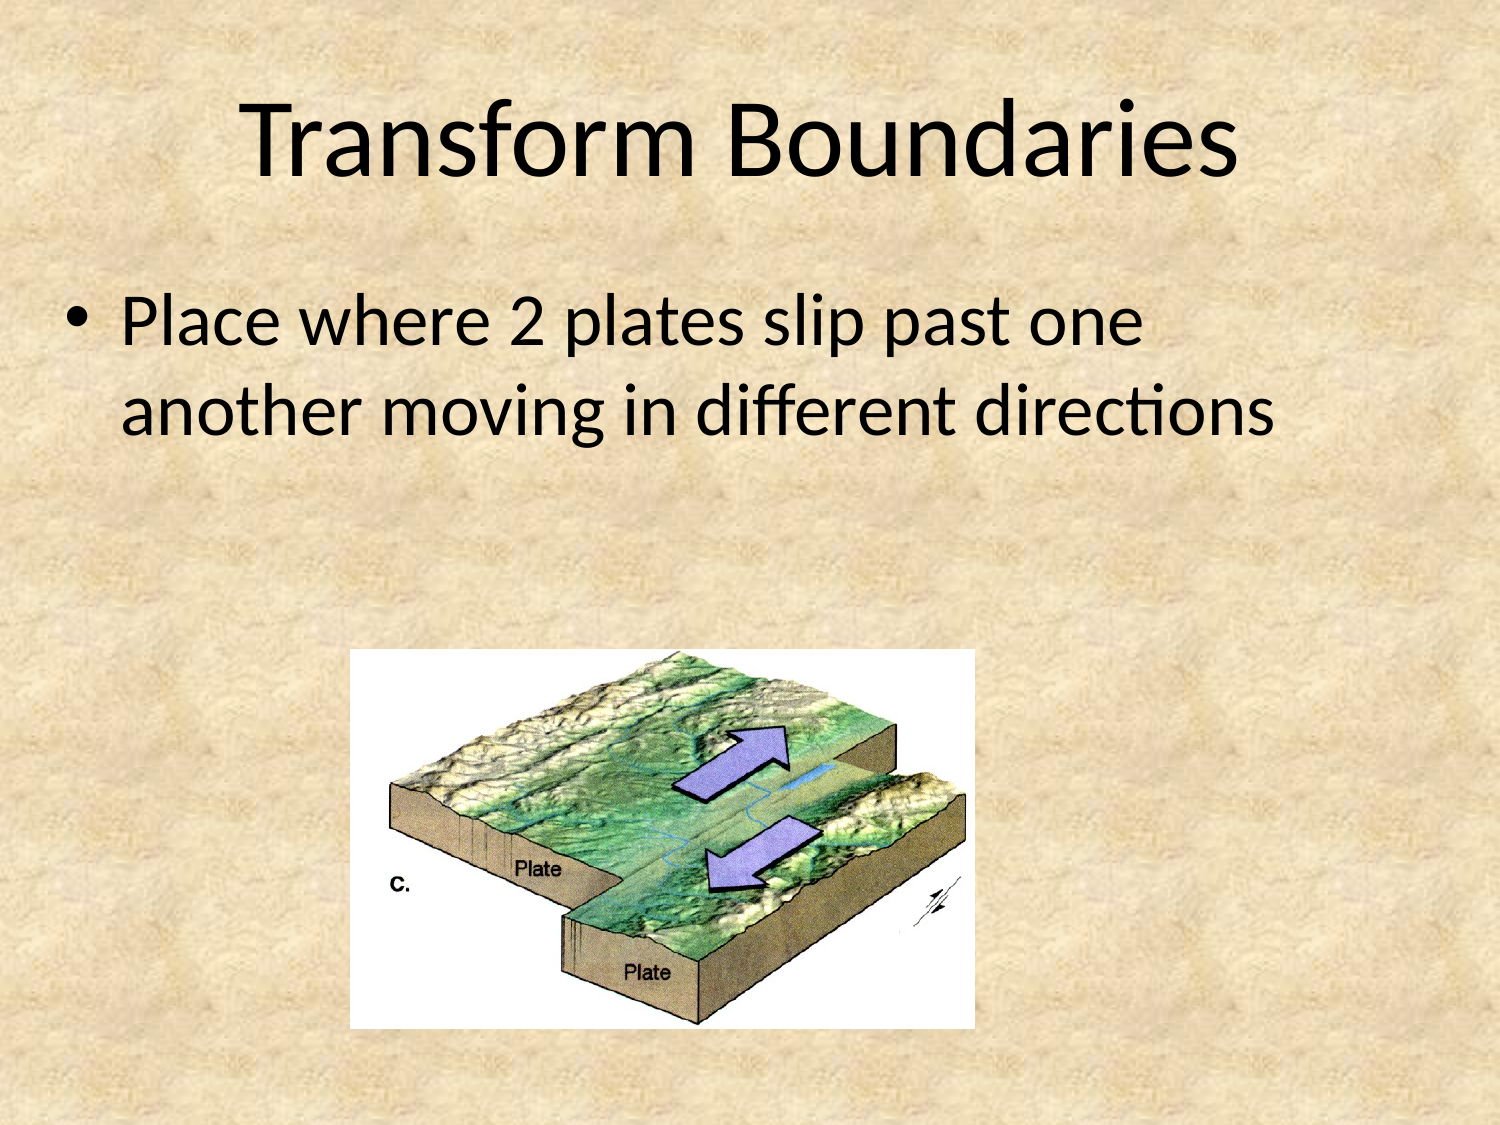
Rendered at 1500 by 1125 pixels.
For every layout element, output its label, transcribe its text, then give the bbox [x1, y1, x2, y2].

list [349, 649, 976, 1029]
title Transform Boundaries [49, 37, 1451, 225]
list Place where 2 plates slip past one another moving in different directions [49, 262, 1325, 600]
picture [0, 0, 1500, 1125]
